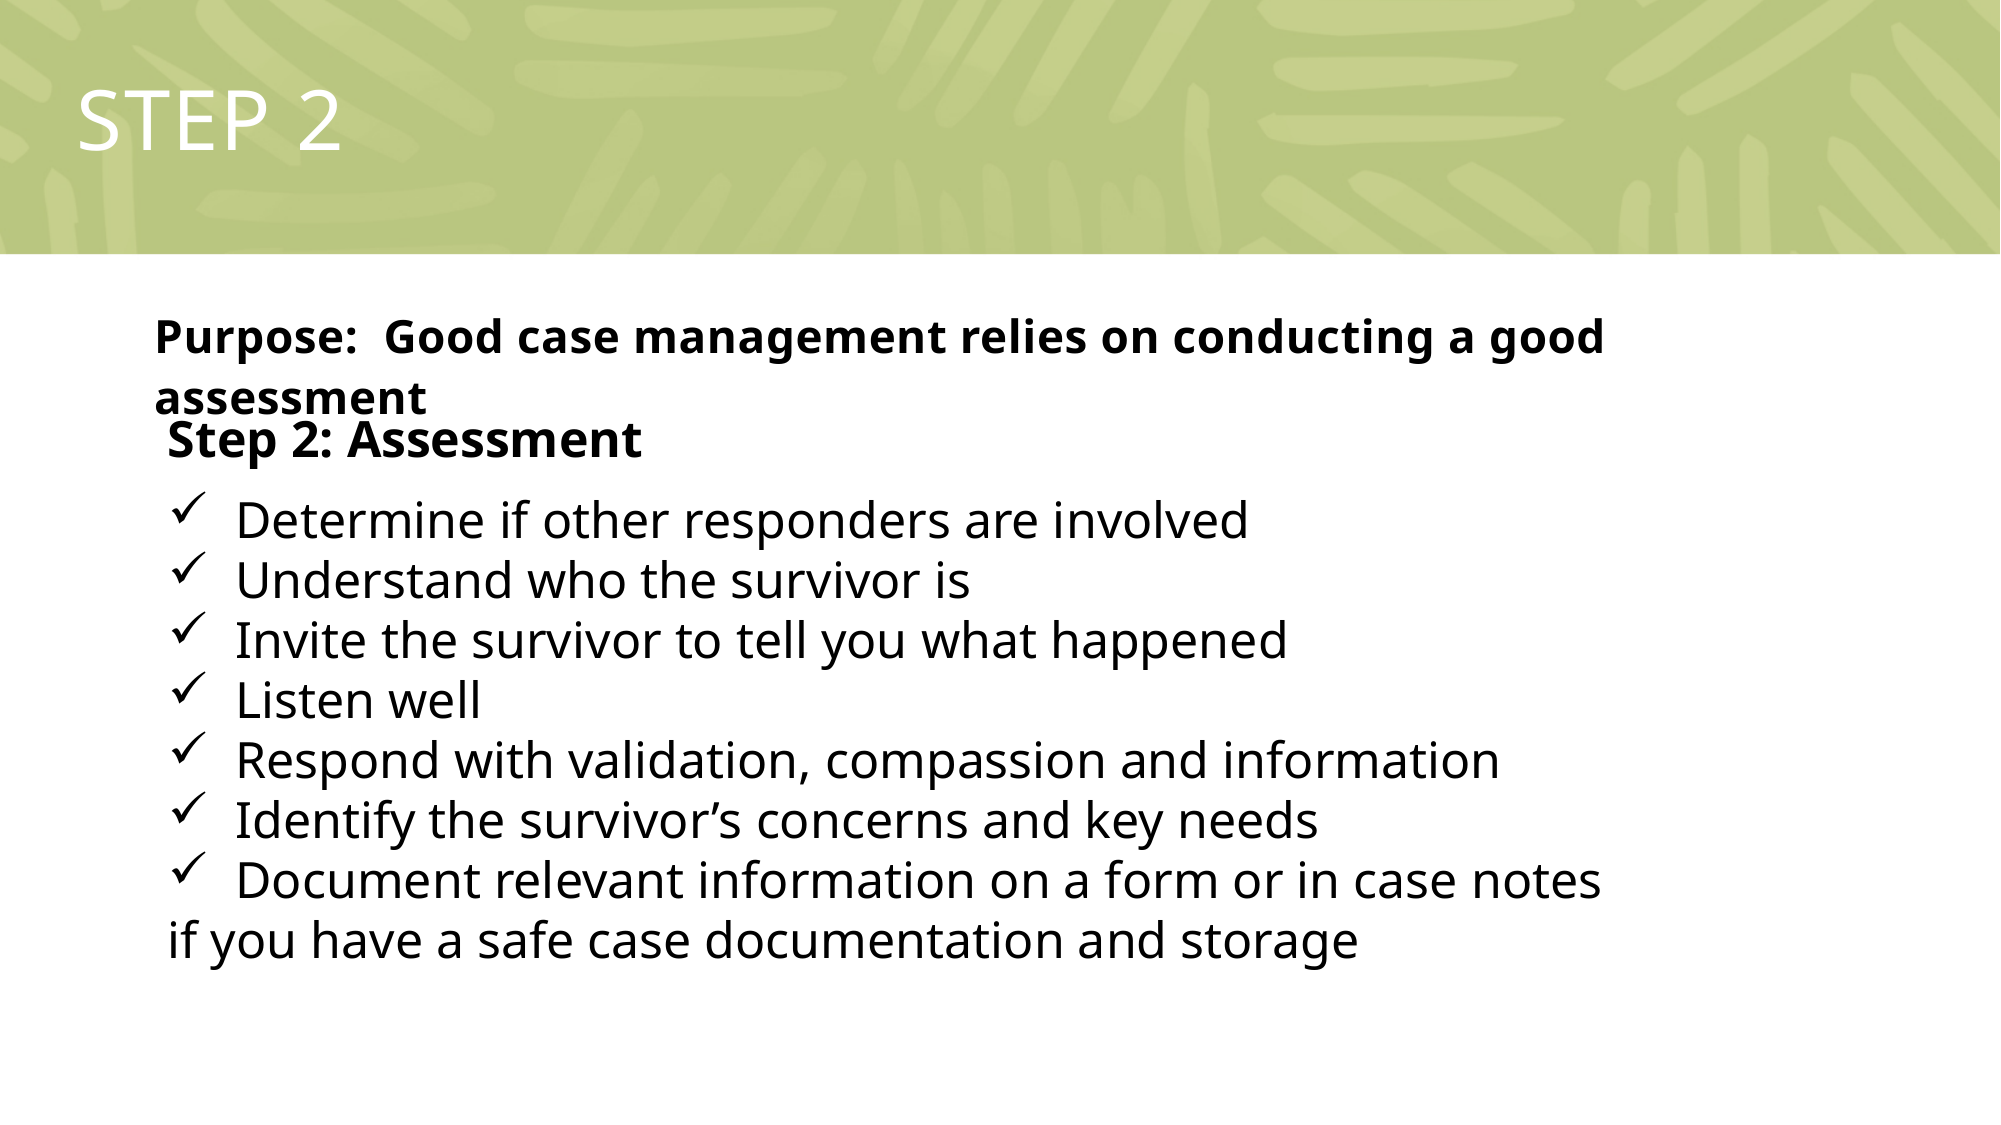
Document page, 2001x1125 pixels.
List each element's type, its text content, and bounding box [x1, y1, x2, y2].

text_box Step 2: Assessment Determine if other responders are involved Understand who the survivor is Invite the survivor to tell you what happened Listen well Respond with validation, compassion and information Identify the survivor’s concerns and key needs Document relevant information on a form or in case notes if you have a safe case documentation and storage [153, 391, 1656, 1087]
title Step 2 [61, 33, 1938, 220]
list Purpose: Good case management relies on conducting a good assessment [131, 294, 1727, 955]
picture [0, 0, 2000, 1125]
